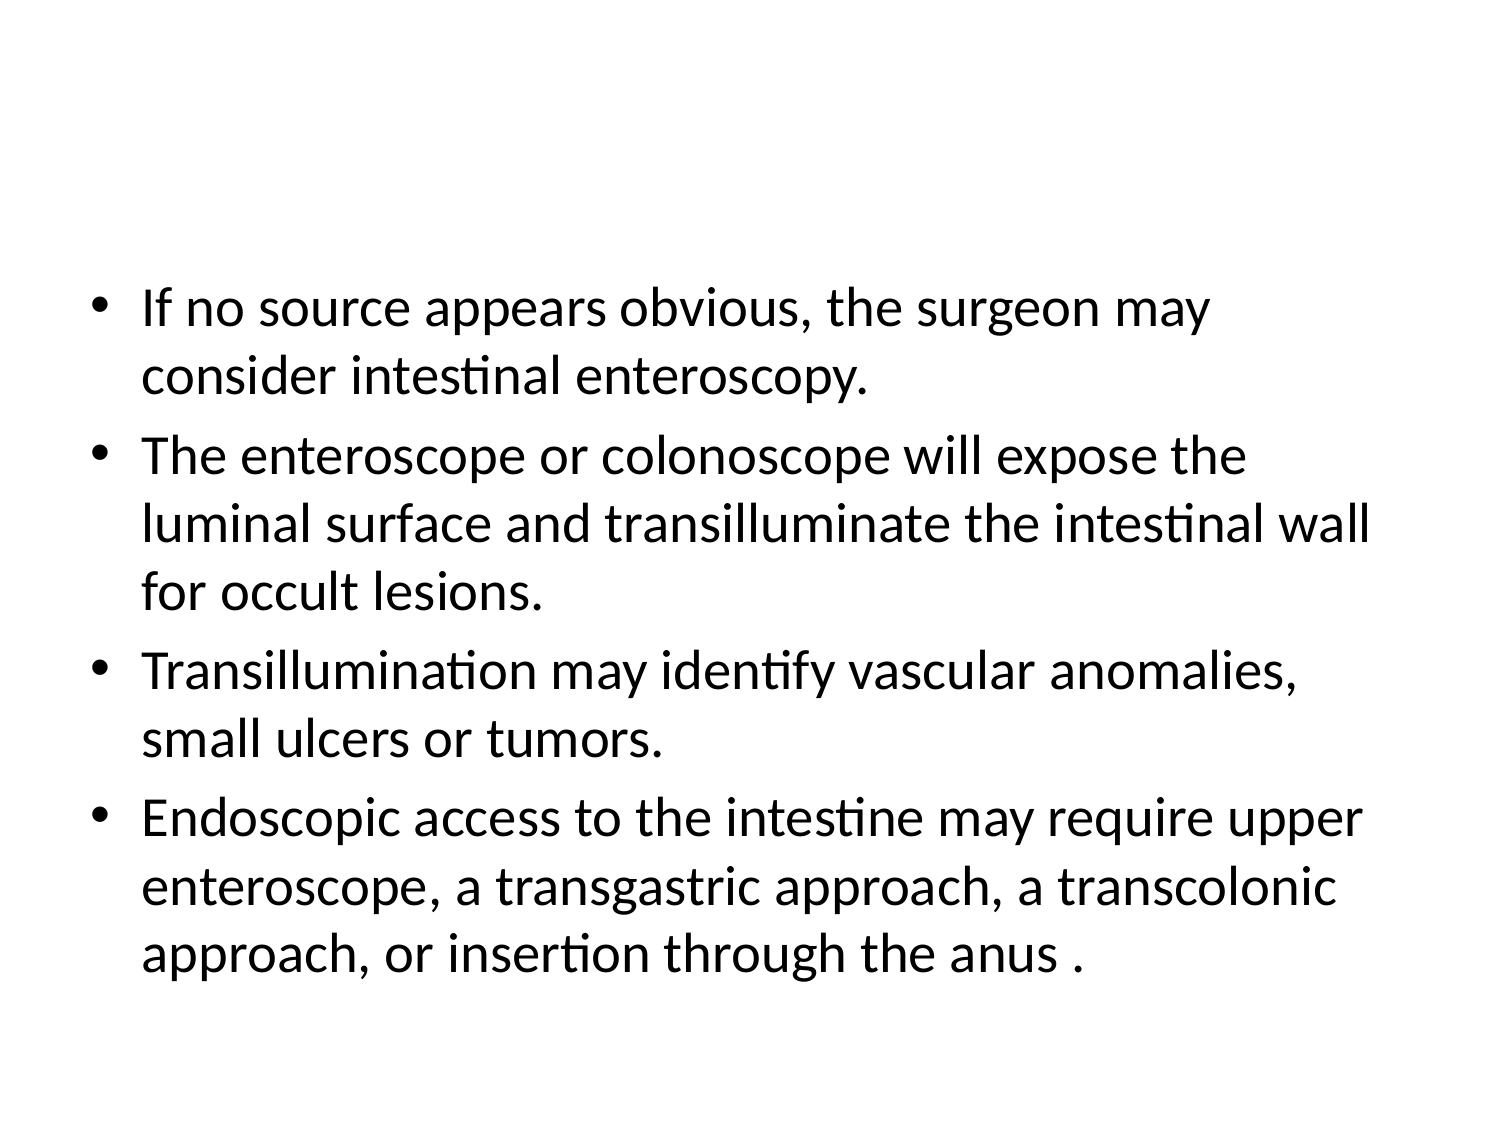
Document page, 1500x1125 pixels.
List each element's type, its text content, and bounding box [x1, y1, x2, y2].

list If no source appears obvious, the surgeon may consider intestinal enteroscopy. The enteroscope or colonoscope will expose the luminal surface and transilluminate the intestinal wall for occult lesions. Transillumination may identify vascular anomalies, small ulcers or tumors. Endoscopic access to the intestine may require upper enteroscope, a transgastric approach, a transcolonic approach, or insertion through the anus . [75, 262, 1425, 1005]
